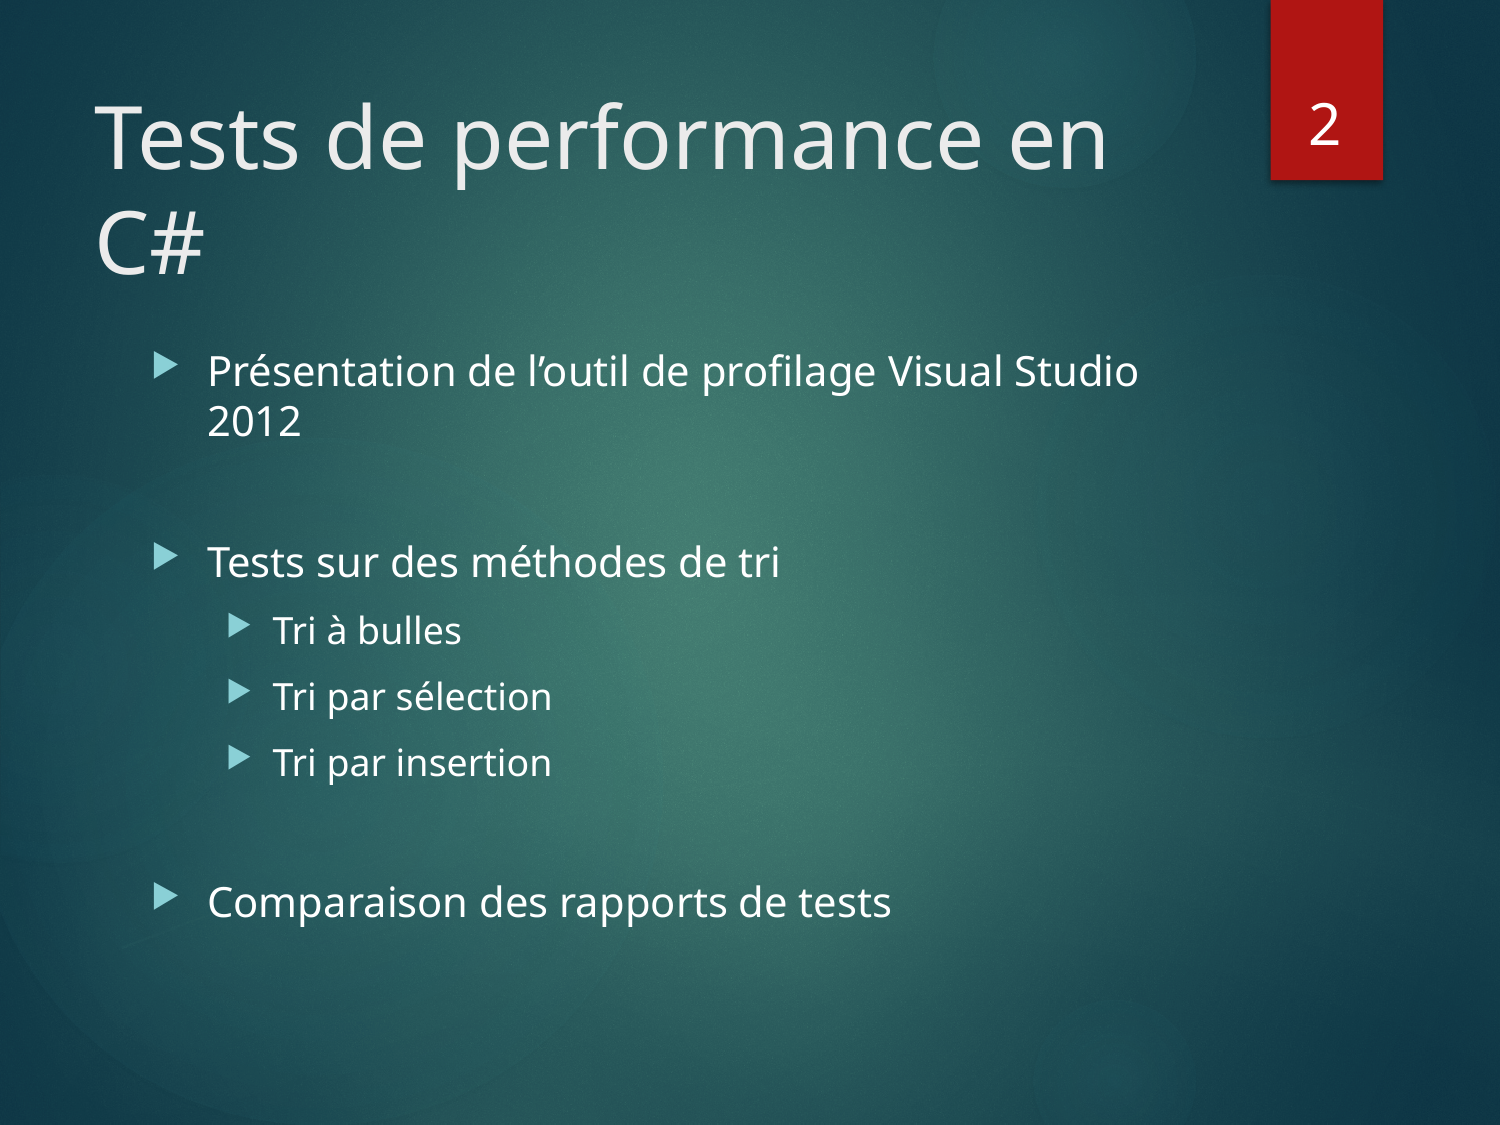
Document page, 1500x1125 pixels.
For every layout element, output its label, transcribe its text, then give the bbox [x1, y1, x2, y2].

list Présentation de l’outil de profilage Visual Studio 2012 Tests sur des méthodes de tri Tri à bulles Tri par sélection Tri par insertion Comparaison des rapports de tests [135, 336, 1237, 1025]
slide_number 2 [1273, 48, 1378, 175]
title Tests de performance en C# [79, 74, 1237, 304]
